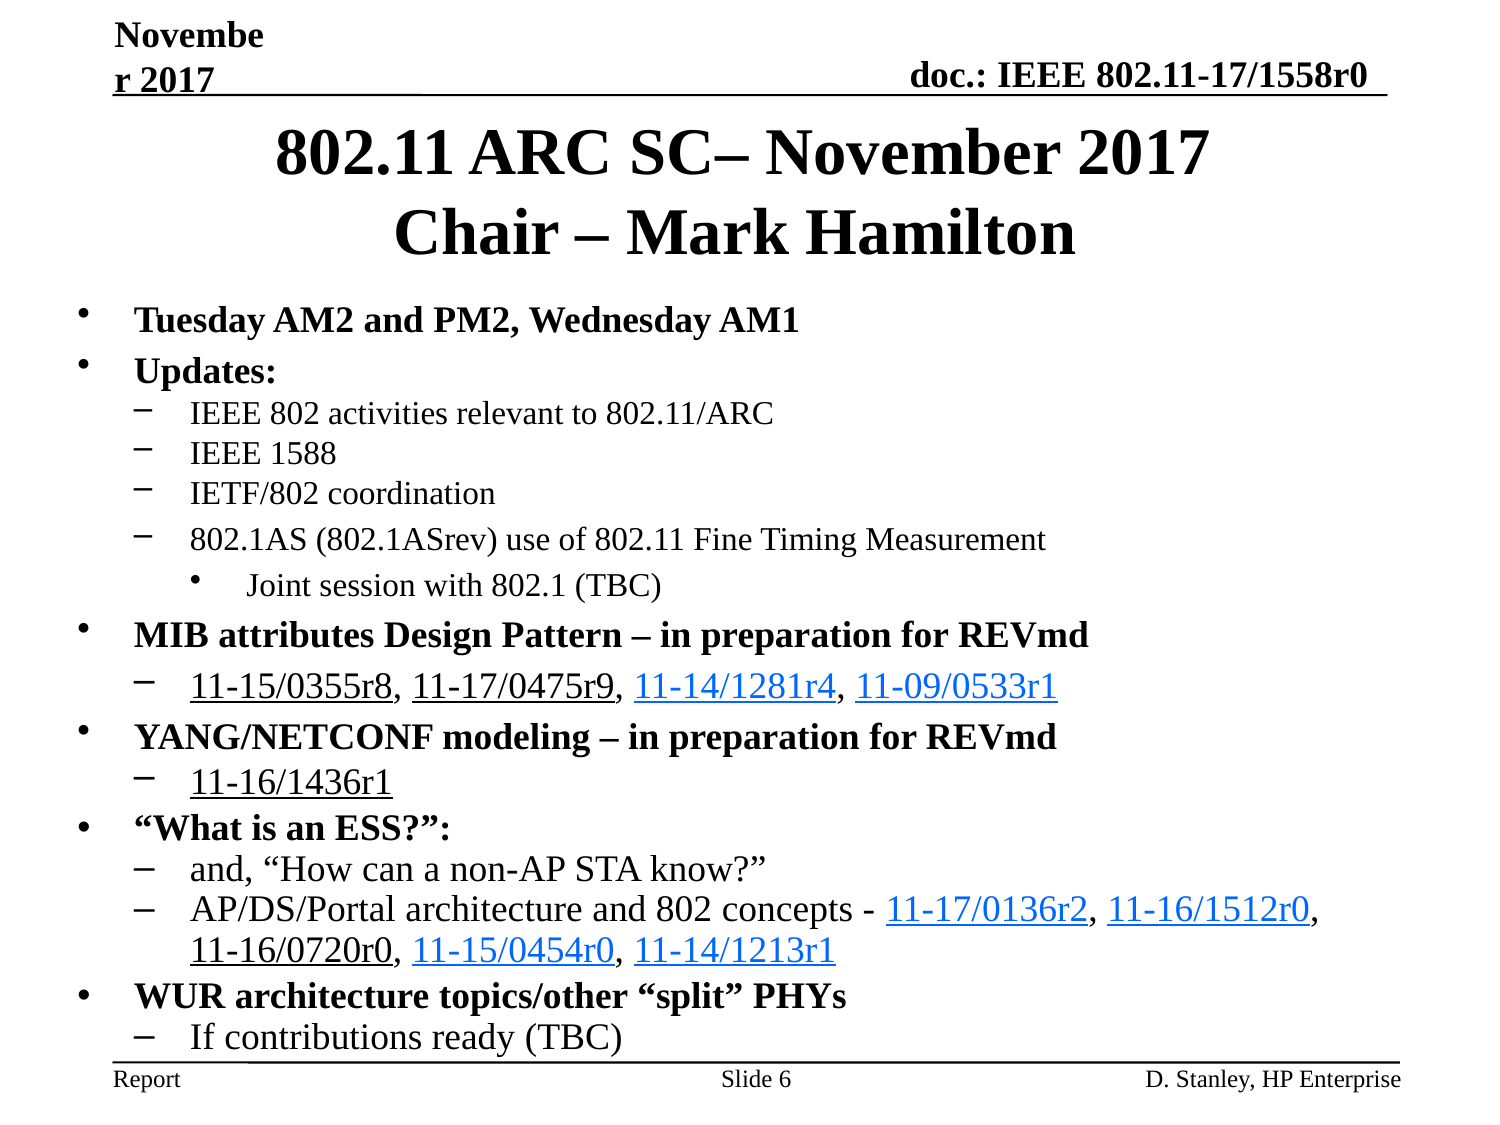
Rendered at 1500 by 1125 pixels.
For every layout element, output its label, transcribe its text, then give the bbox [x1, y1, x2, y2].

slide_number Slide 6 [712, 1062, 800, 1093]
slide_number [114, 54, 274, 100]
footer D. Stanley, HP Enterprise [1110, 1062, 1402, 1093]
list Tuesday AM2 and PM2, Wednesday AM1 Updates: IEEE 802 activities relevant to 802.11/ARC IEEE 1588 IETF/802 coordination 802.1AS (802.1ASrev) use of 802.11 Fine Timing Measurement Joint session with 802.1 (TBC) MIB attributes Design Pattern – in preparation for REVmd 11-15/0355r8, 11-17/0475r9, 11-14/1281r4, 11-09/0533r1 YANG/NETCONF modeling – in preparation for REVmd 11-16/1436r1 “What is an ESS?”: and, “How can a non-AP STA know?” AP/DS/Portal architecture and 802 concepts - 11-17/0136r2, 11-16/1512r0, 11-16/0720r0, 11-15/0454r0, 11-14/1213r1 WUR architecture topics/other “split” PHYs If contributions ready (TBC) [62, 287, 1488, 1100]
title 802.11 ARC SC– November 2017 Chair – Mark Hamilton [12, 137, 1475, 238]
